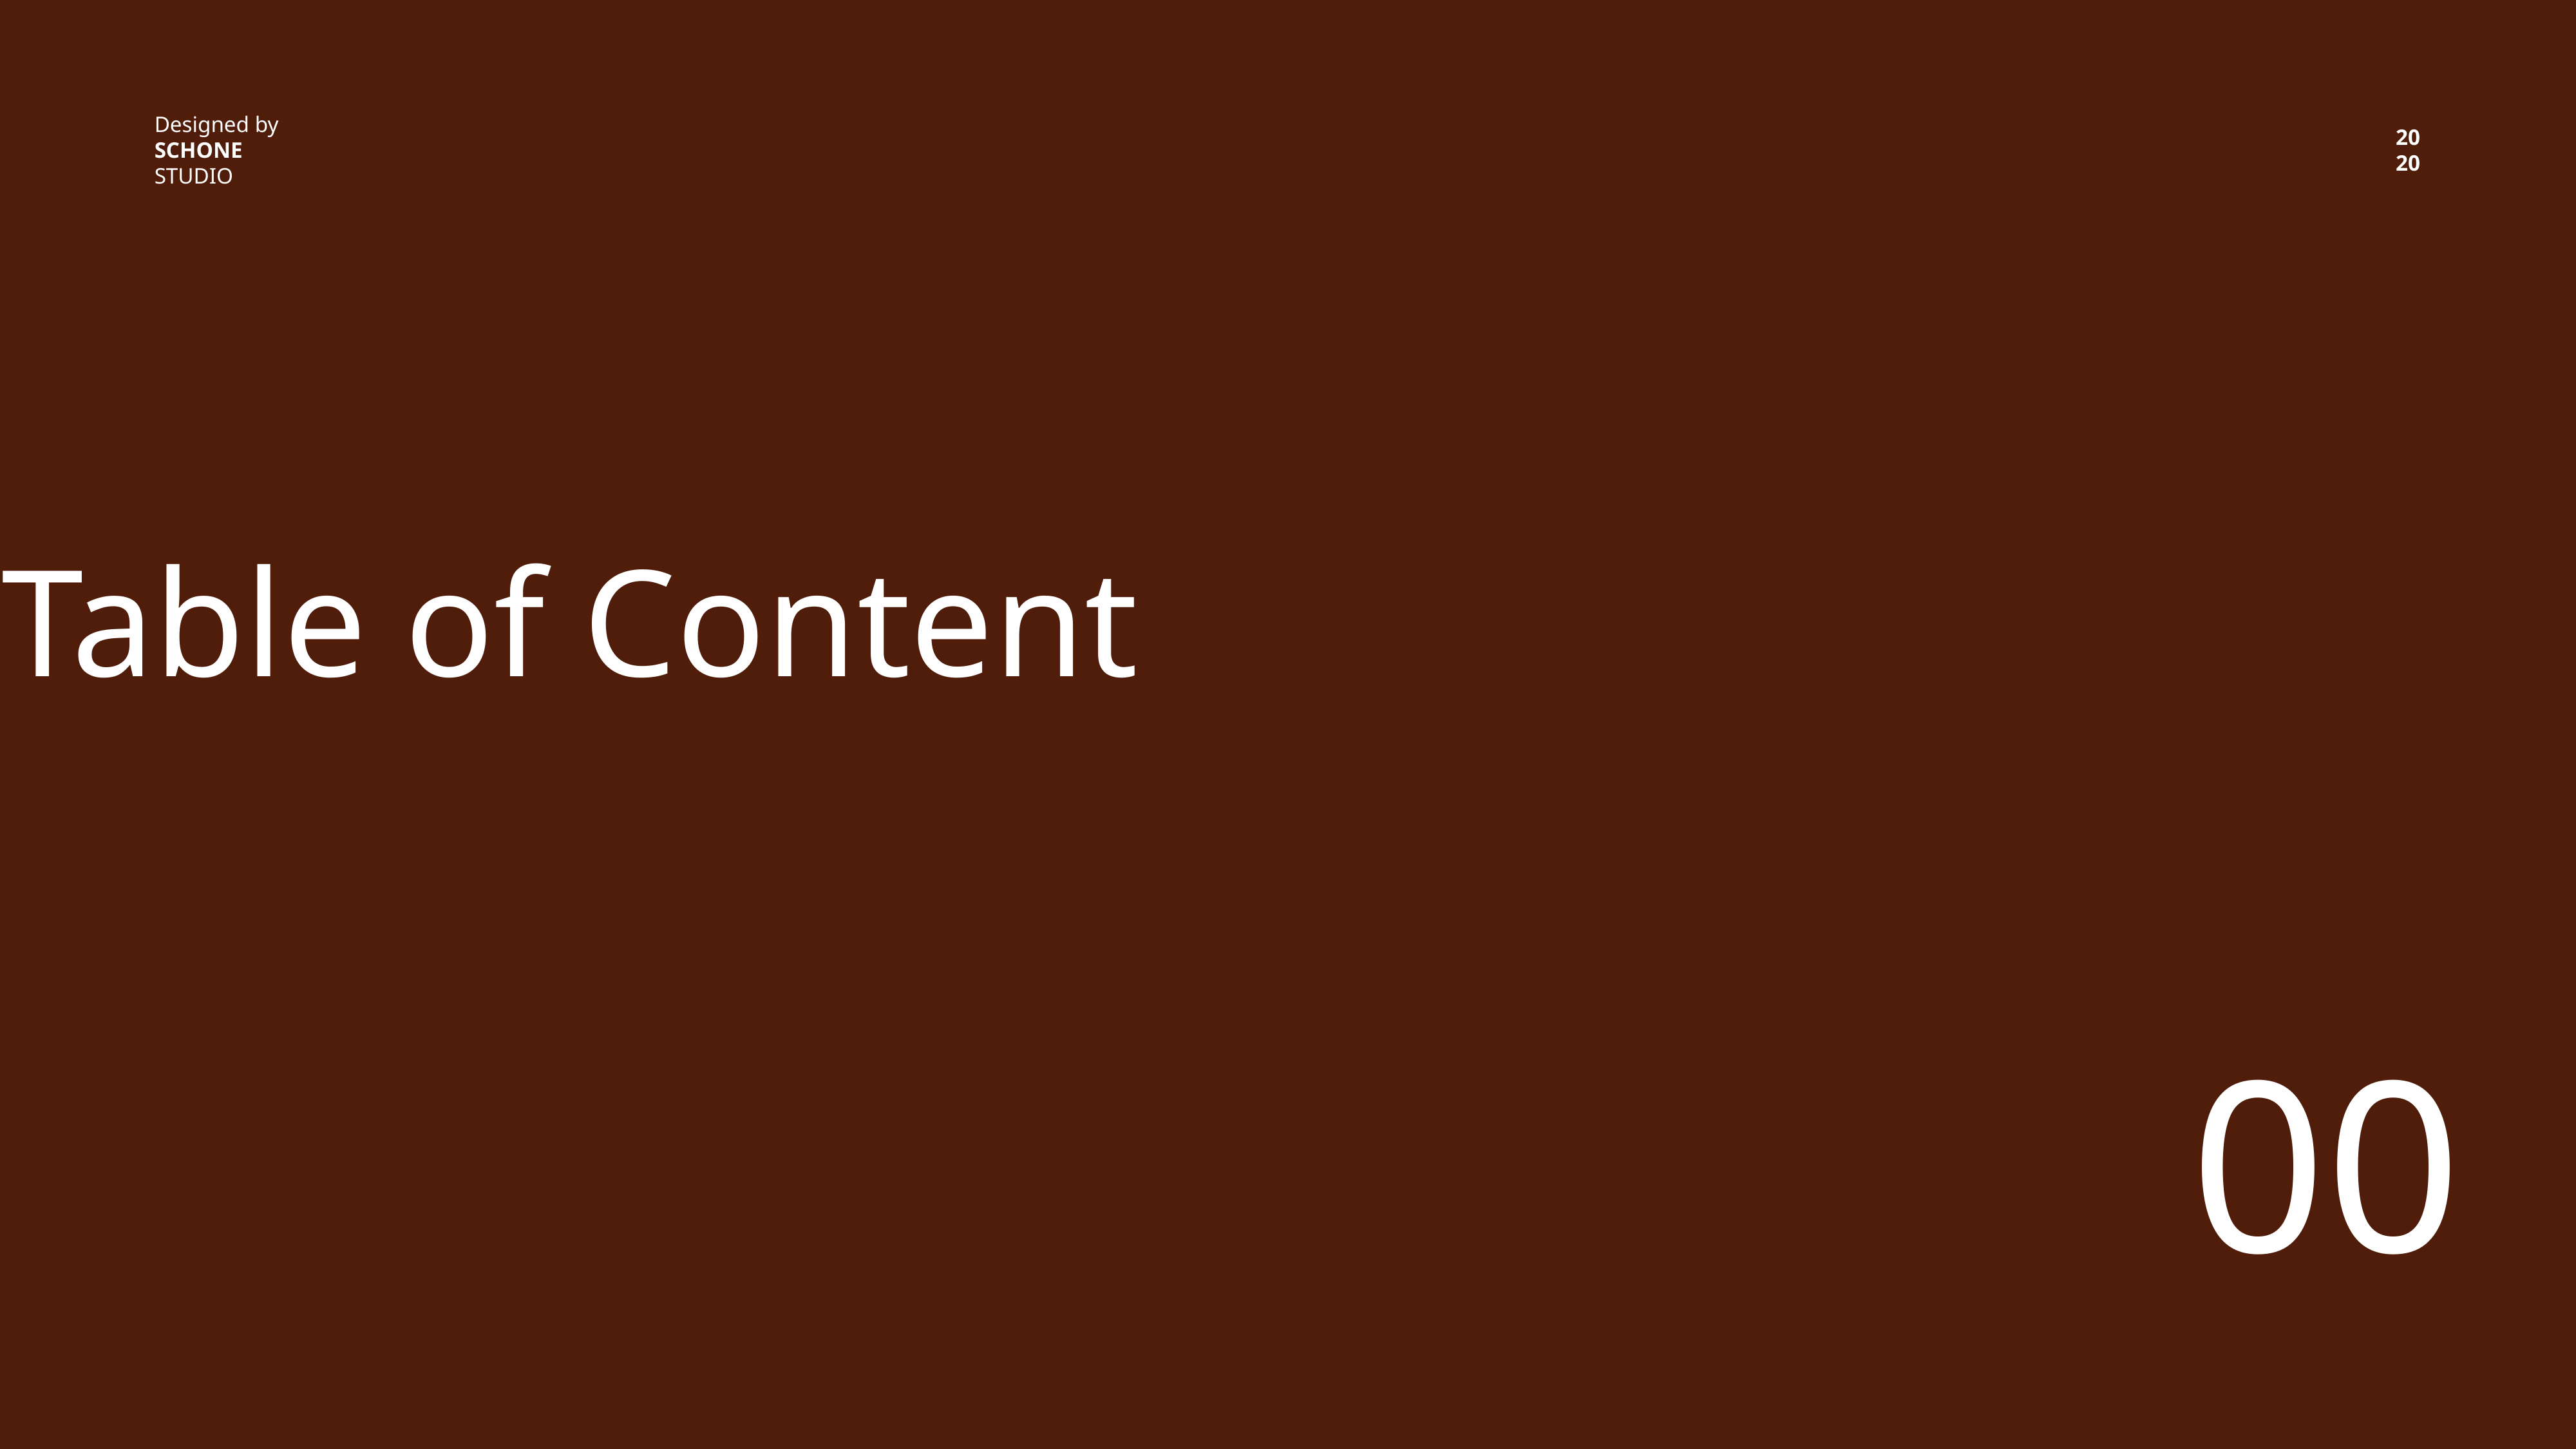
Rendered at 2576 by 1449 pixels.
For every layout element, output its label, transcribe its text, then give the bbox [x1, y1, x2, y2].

text_box 00 [2183, 1062, 2470, 1305]
list 20 20 [2387, 116, 2430, 184]
text_box Table of Content [0, 541, 1146, 716]
list Designed by SCHONE STUDIO [146, 116, 328, 184]
